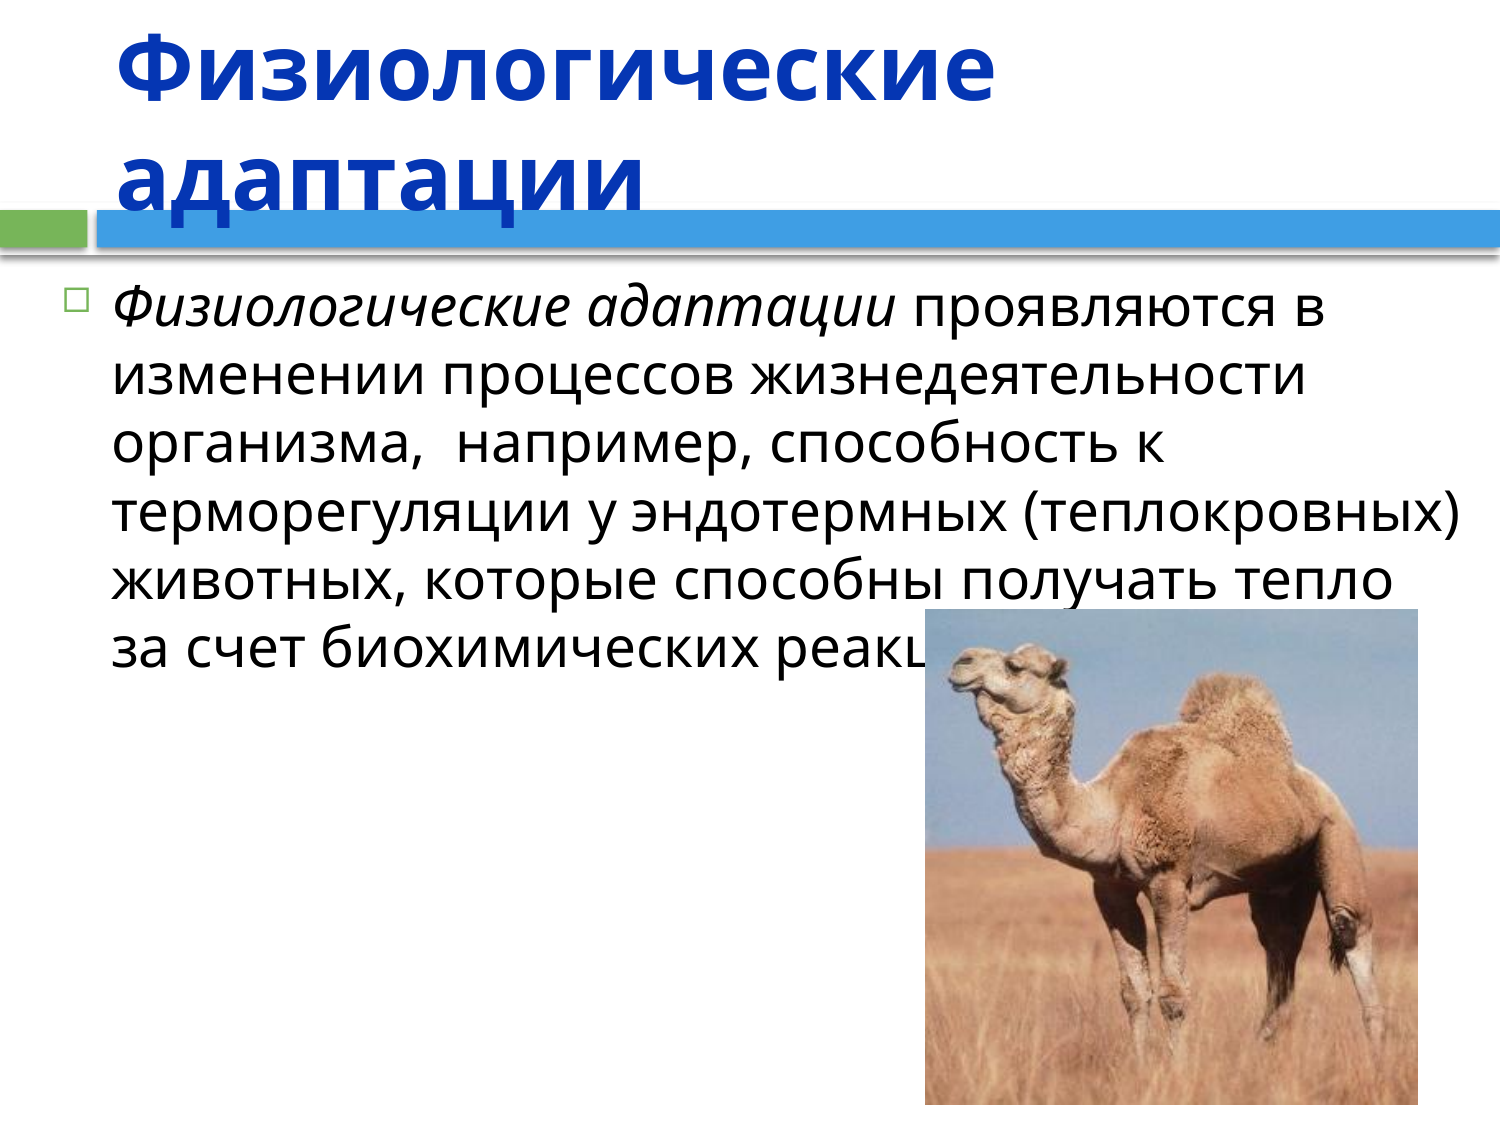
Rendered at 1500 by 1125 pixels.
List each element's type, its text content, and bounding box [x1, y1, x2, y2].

list Физиологические адаптации проявляются в изменении процессов жизнедеятельности организма, например, способность к терморегуляции у эндотермных (теплокровных) животных, которые способны получать тепло за счет биохимических реакций [46, 262, 1477, 704]
picture [925, 609, 1419, 1106]
title Физиологические адаптации [100, 37, 1438, 200]
